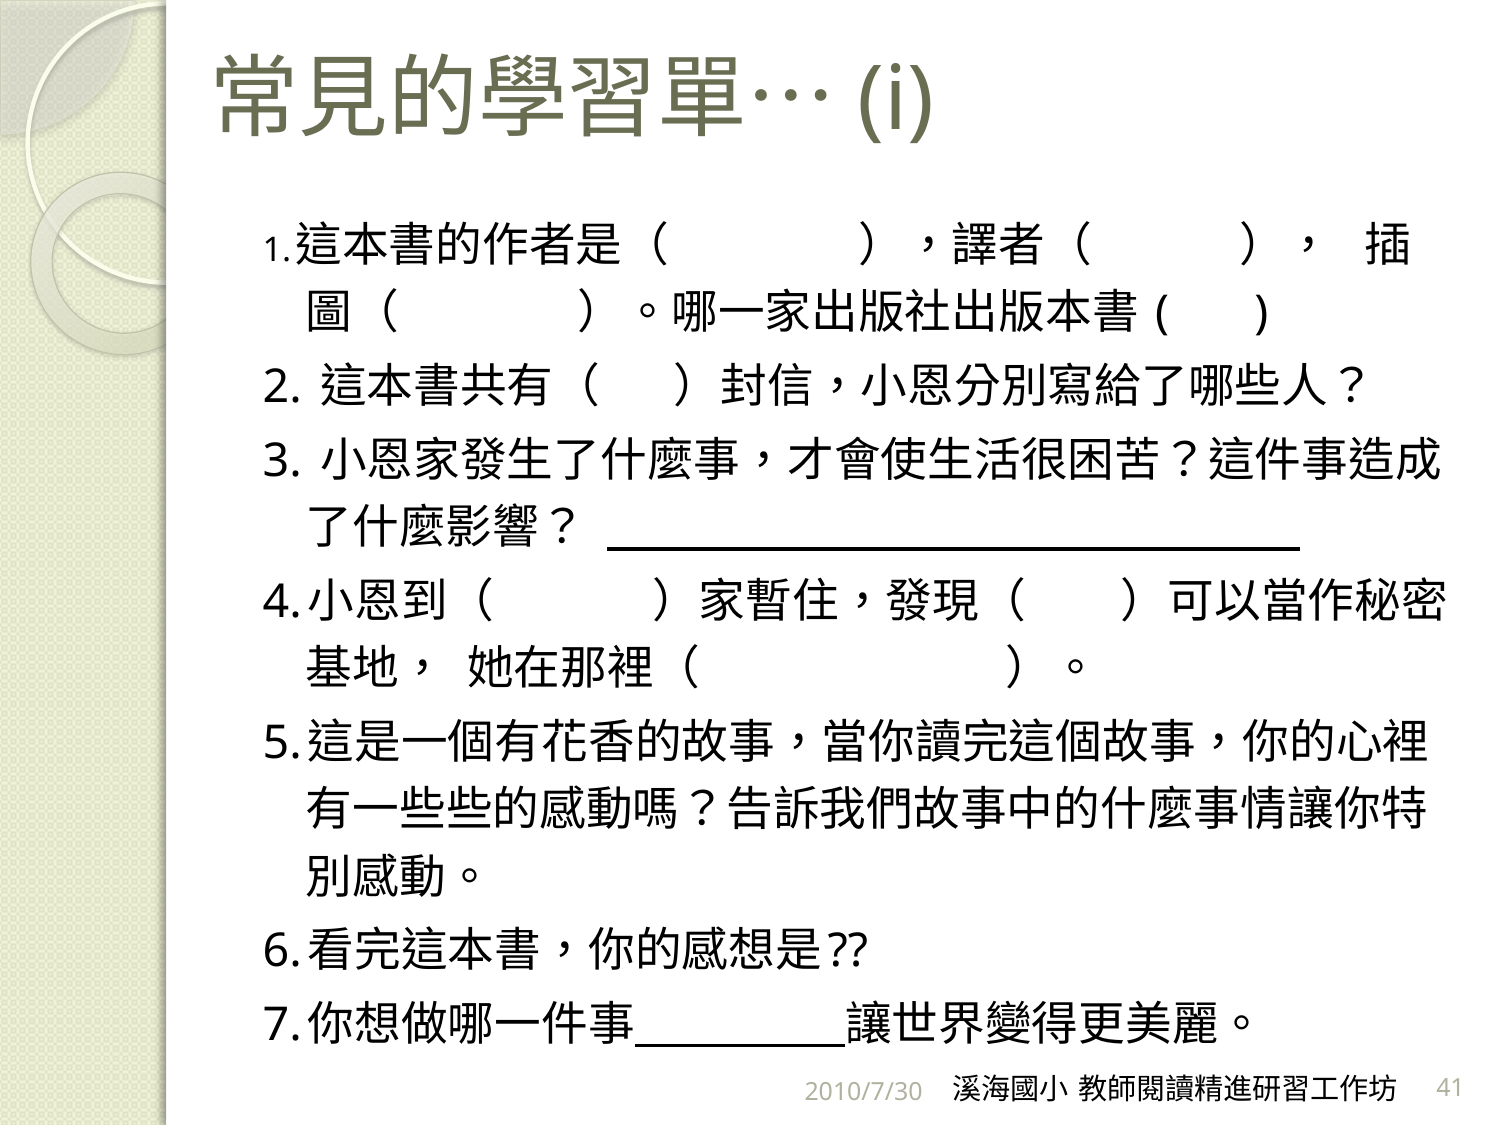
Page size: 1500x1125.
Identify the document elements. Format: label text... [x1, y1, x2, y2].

slide_number 41 [1413, 1034, 1488, 1113]
footer 溪海國小 教師閱讀精進研習工作坊 [937, 1034, 1413, 1113]
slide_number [587, 1034, 937, 1113]
list 1.這本書的作者是（ ），譯者（ ）， 插圖（ ）。哪一家出版社出版本書 ( ) 2. 這本書共有（ ）封信，小恩分別寫給了哪些人？ 3. 小恩家發生了什麼事，才會使生活很困苦？這件事造成了什麼影響？ 4.小恩到（ ）家暫住，發現（ ）可以當作秘密基地， 她在那裡（ ）。 5.這是一個有花香的故事，當你讀完這個故事，你的心裡有一些些的感動嗎？告訴我們故事中的什麼事情讓你特別感動。 6.看完這本書，你的感想是?? 7.你想做哪一件事 讓世界變得更美麗。 [235, 196, 1466, 1071]
title 常見的學習單…(i) [194, 0, 1425, 188]
